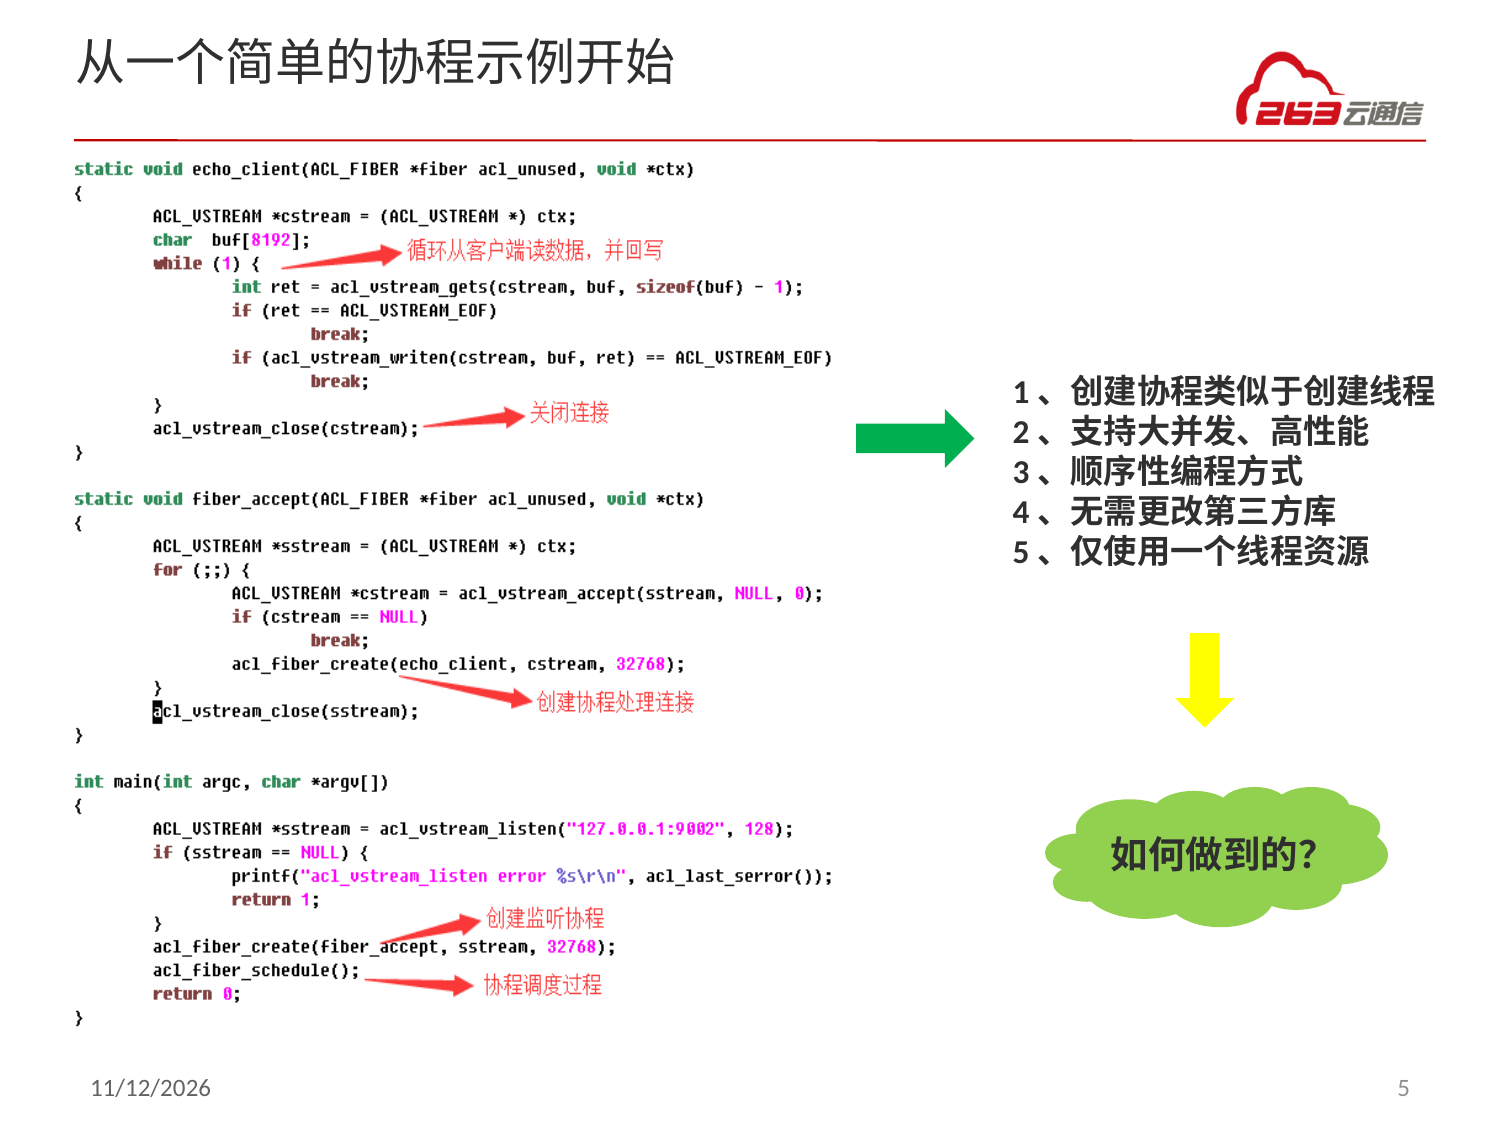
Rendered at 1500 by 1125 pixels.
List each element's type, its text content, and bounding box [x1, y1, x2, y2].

text_box 如何做到的？ [1042, 784, 1391, 930]
picture [1230, 37, 1430, 141]
picture [74, 160, 833, 1029]
text_box 1、创建协程类似于创建线程 2、支持大并发、高性能 3、顺序性编程方式 4、无需更改第三方库 5、仅使用一个线程资源 [998, 362, 1483, 577]
text_box [854, 406, 977, 470]
title 从一个简单的协程示例开始 [75, 30, 1235, 136]
text_box [1173, 631, 1237, 730]
